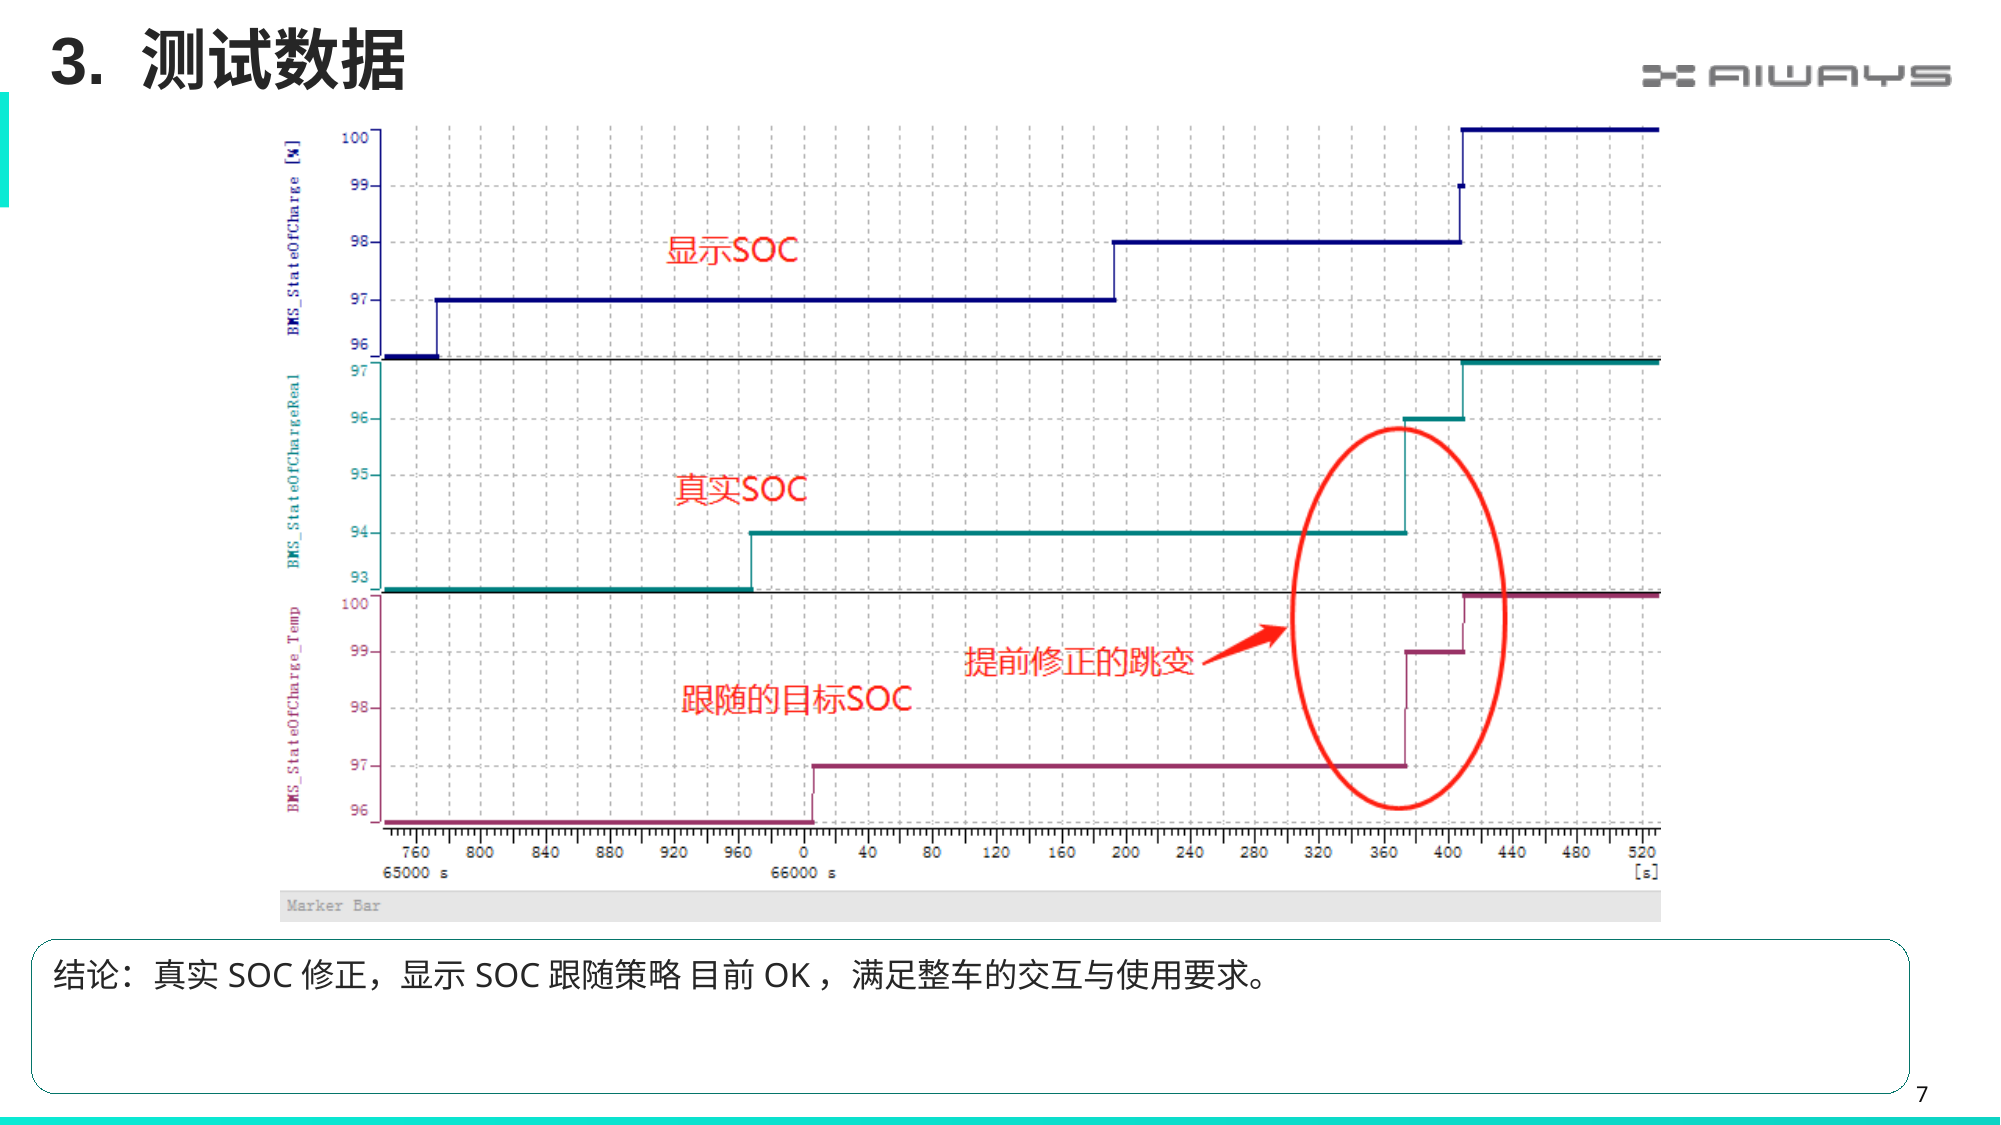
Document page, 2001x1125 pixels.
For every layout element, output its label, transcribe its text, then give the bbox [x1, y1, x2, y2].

picture [280, 123, 1661, 923]
text_box 结论：真实SOC修正，显示SOC跟随策略 目前OK，满足整车的交互与使用要求。 [31, 939, 1910, 1094]
picture [1906, 65, 1952, 87]
title 3. 测试数据 [16, 0, 1906, 116]
